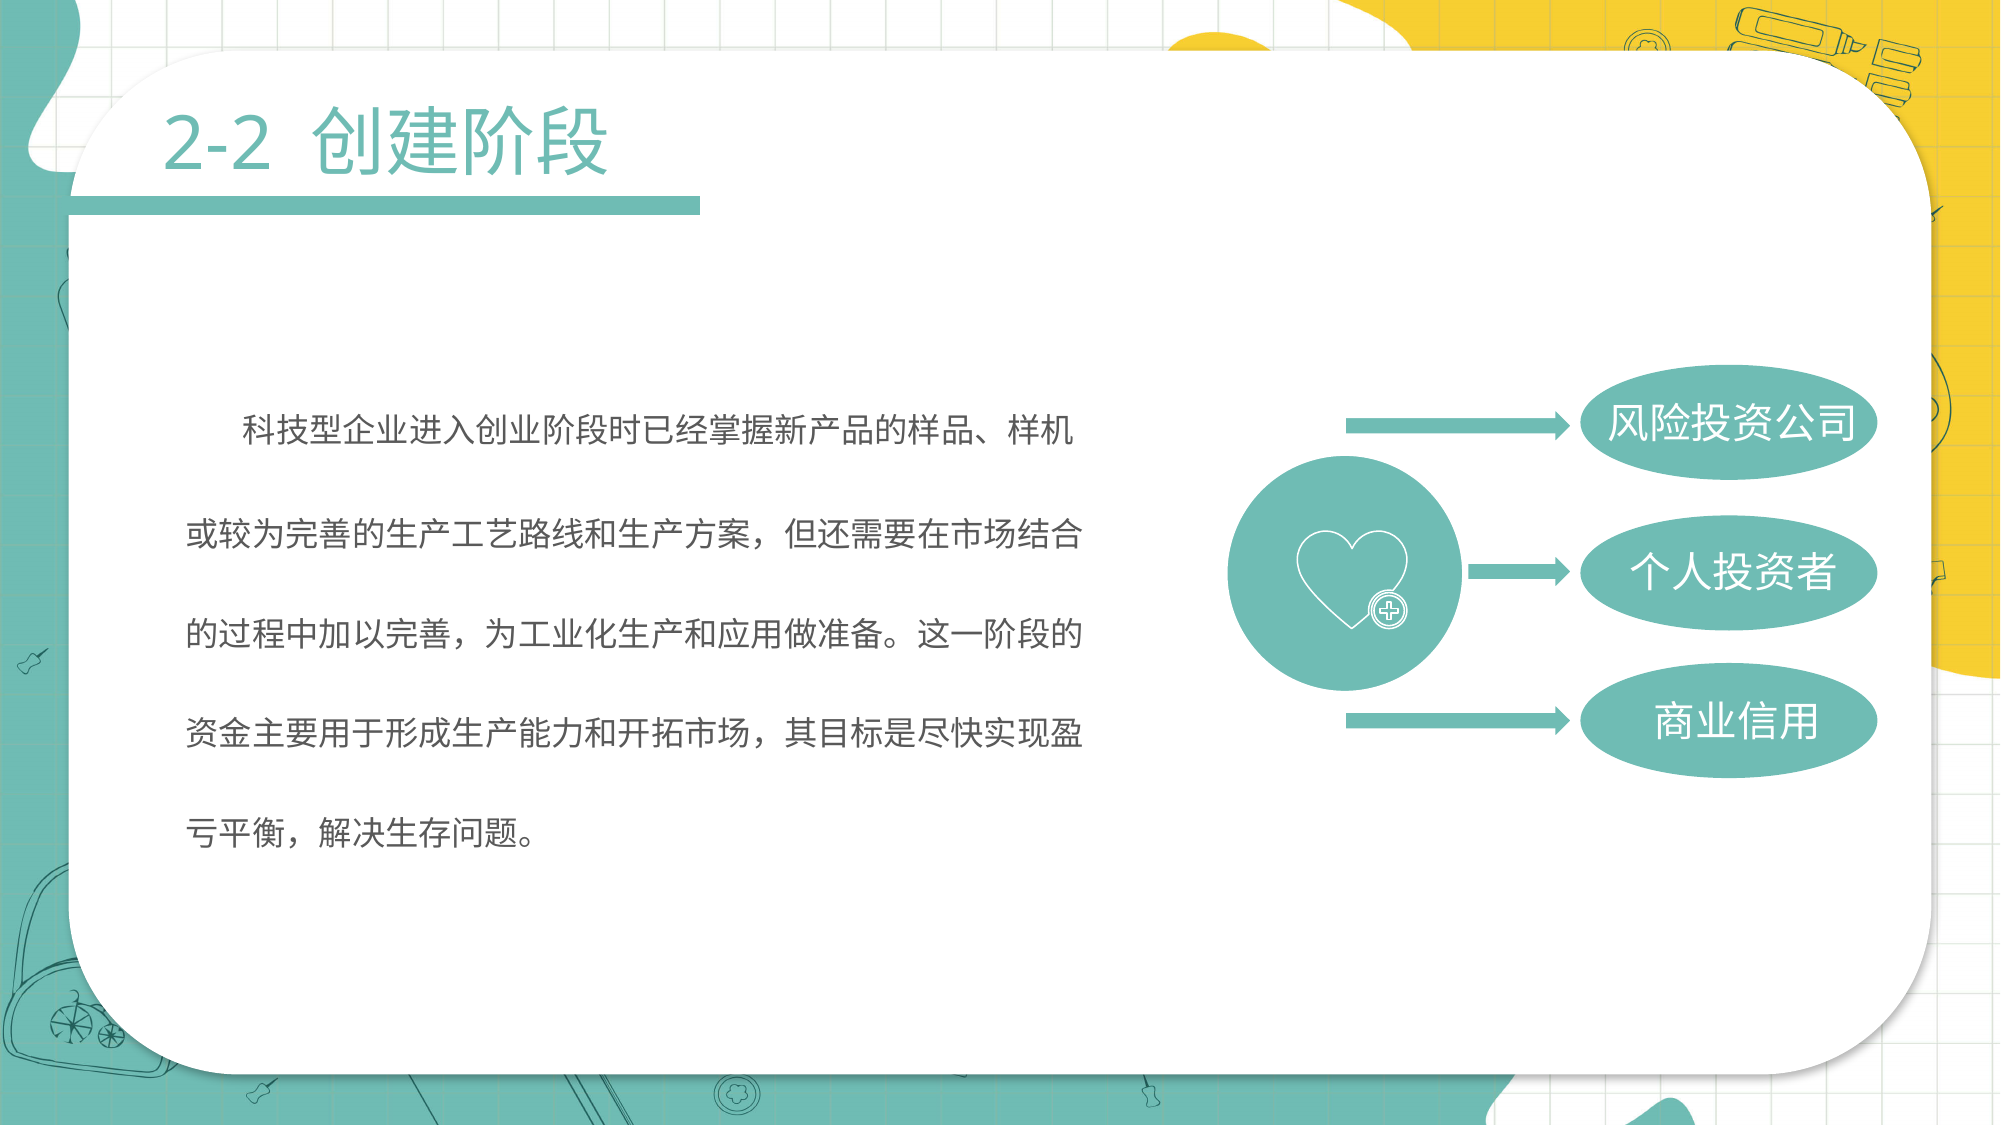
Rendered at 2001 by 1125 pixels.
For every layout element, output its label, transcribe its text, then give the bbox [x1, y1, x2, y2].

text_box [62, 196, 700, 215]
text_box [1343, 405, 1574, 446]
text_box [1581, 516, 1877, 630]
picture [0, 0, 2001, 1125]
text_box 科技型企业进入创业阶段时已经掌握新产品的样品、样机或较为完善的生产工艺路线和生产方案，但还需要在市场结合的过程中加以完善，为工业化生产和应用做准备。这一阶段的资金主要用于形成生产能力和开拓市场，其目标是尽快实现盈亏平衡，解决生存问题。 [171, 295, 1108, 860]
text_box [1343, 700, 1574, 741]
text_box [67, 49, 1933, 1076]
text_box [1466, 551, 1574, 592]
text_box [1226, 455, 1463, 692]
text_box 2-2 创建阶段 [148, 87, 792, 192]
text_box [1581, 663, 1877, 778]
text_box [1581, 365, 1911, 479]
